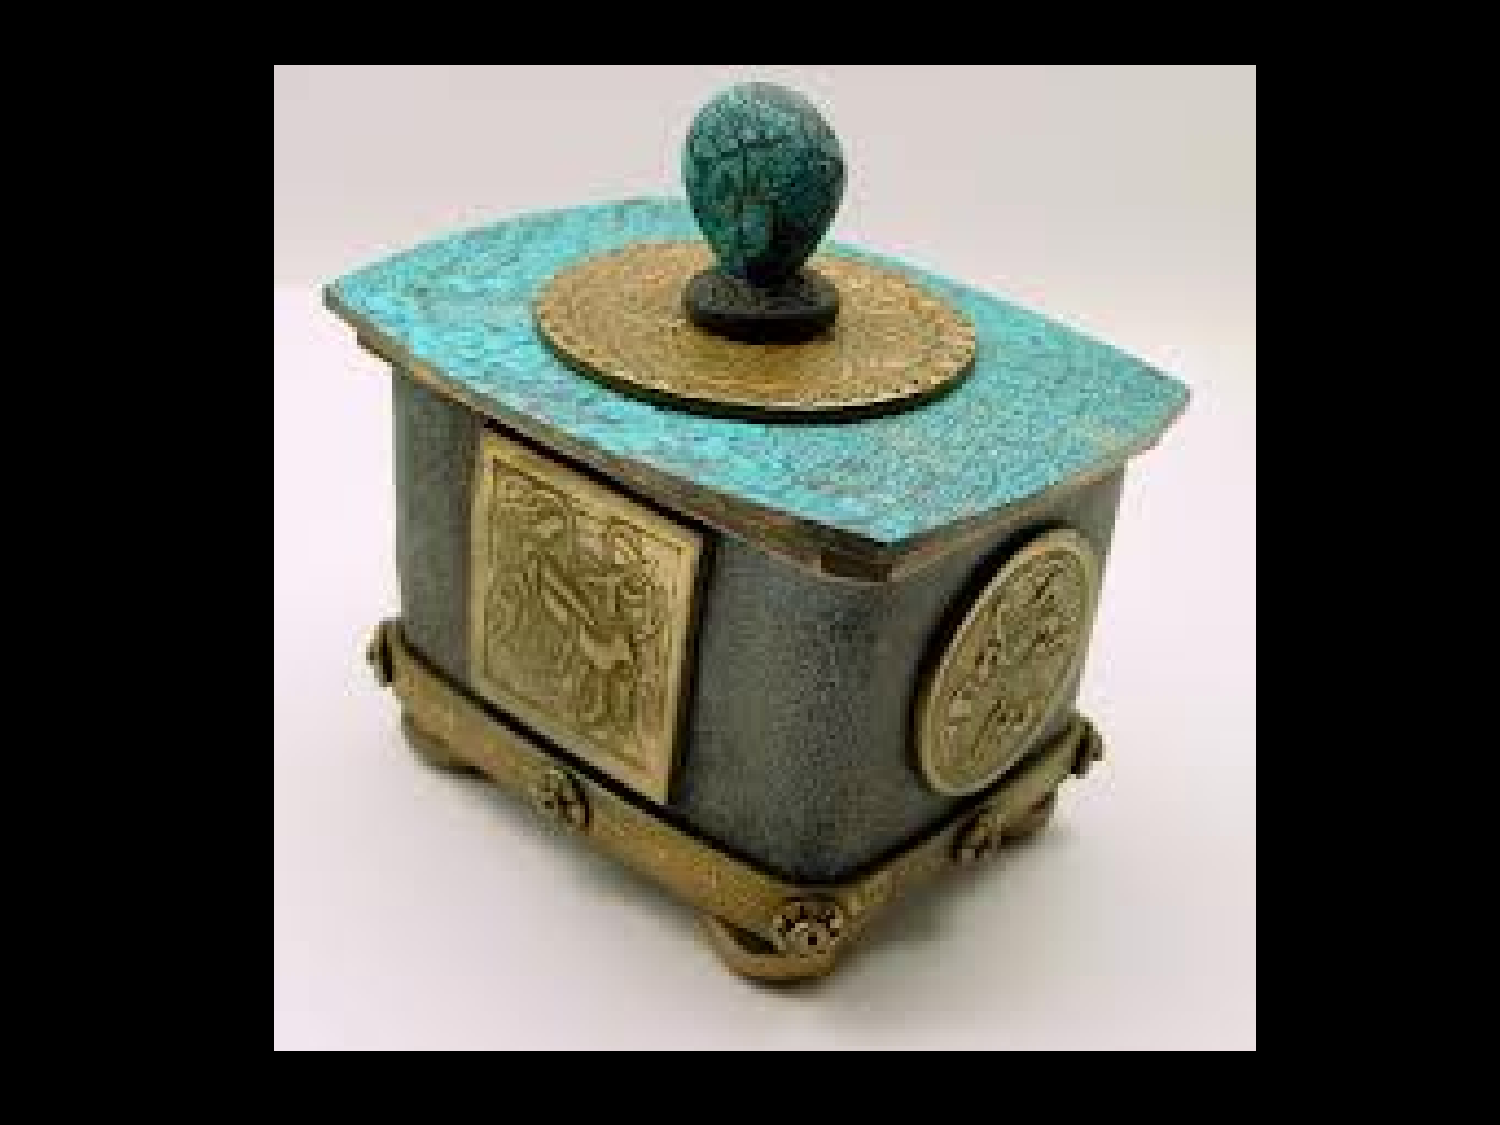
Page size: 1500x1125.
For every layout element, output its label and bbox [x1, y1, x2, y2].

picture [274, 65, 1256, 1051]
